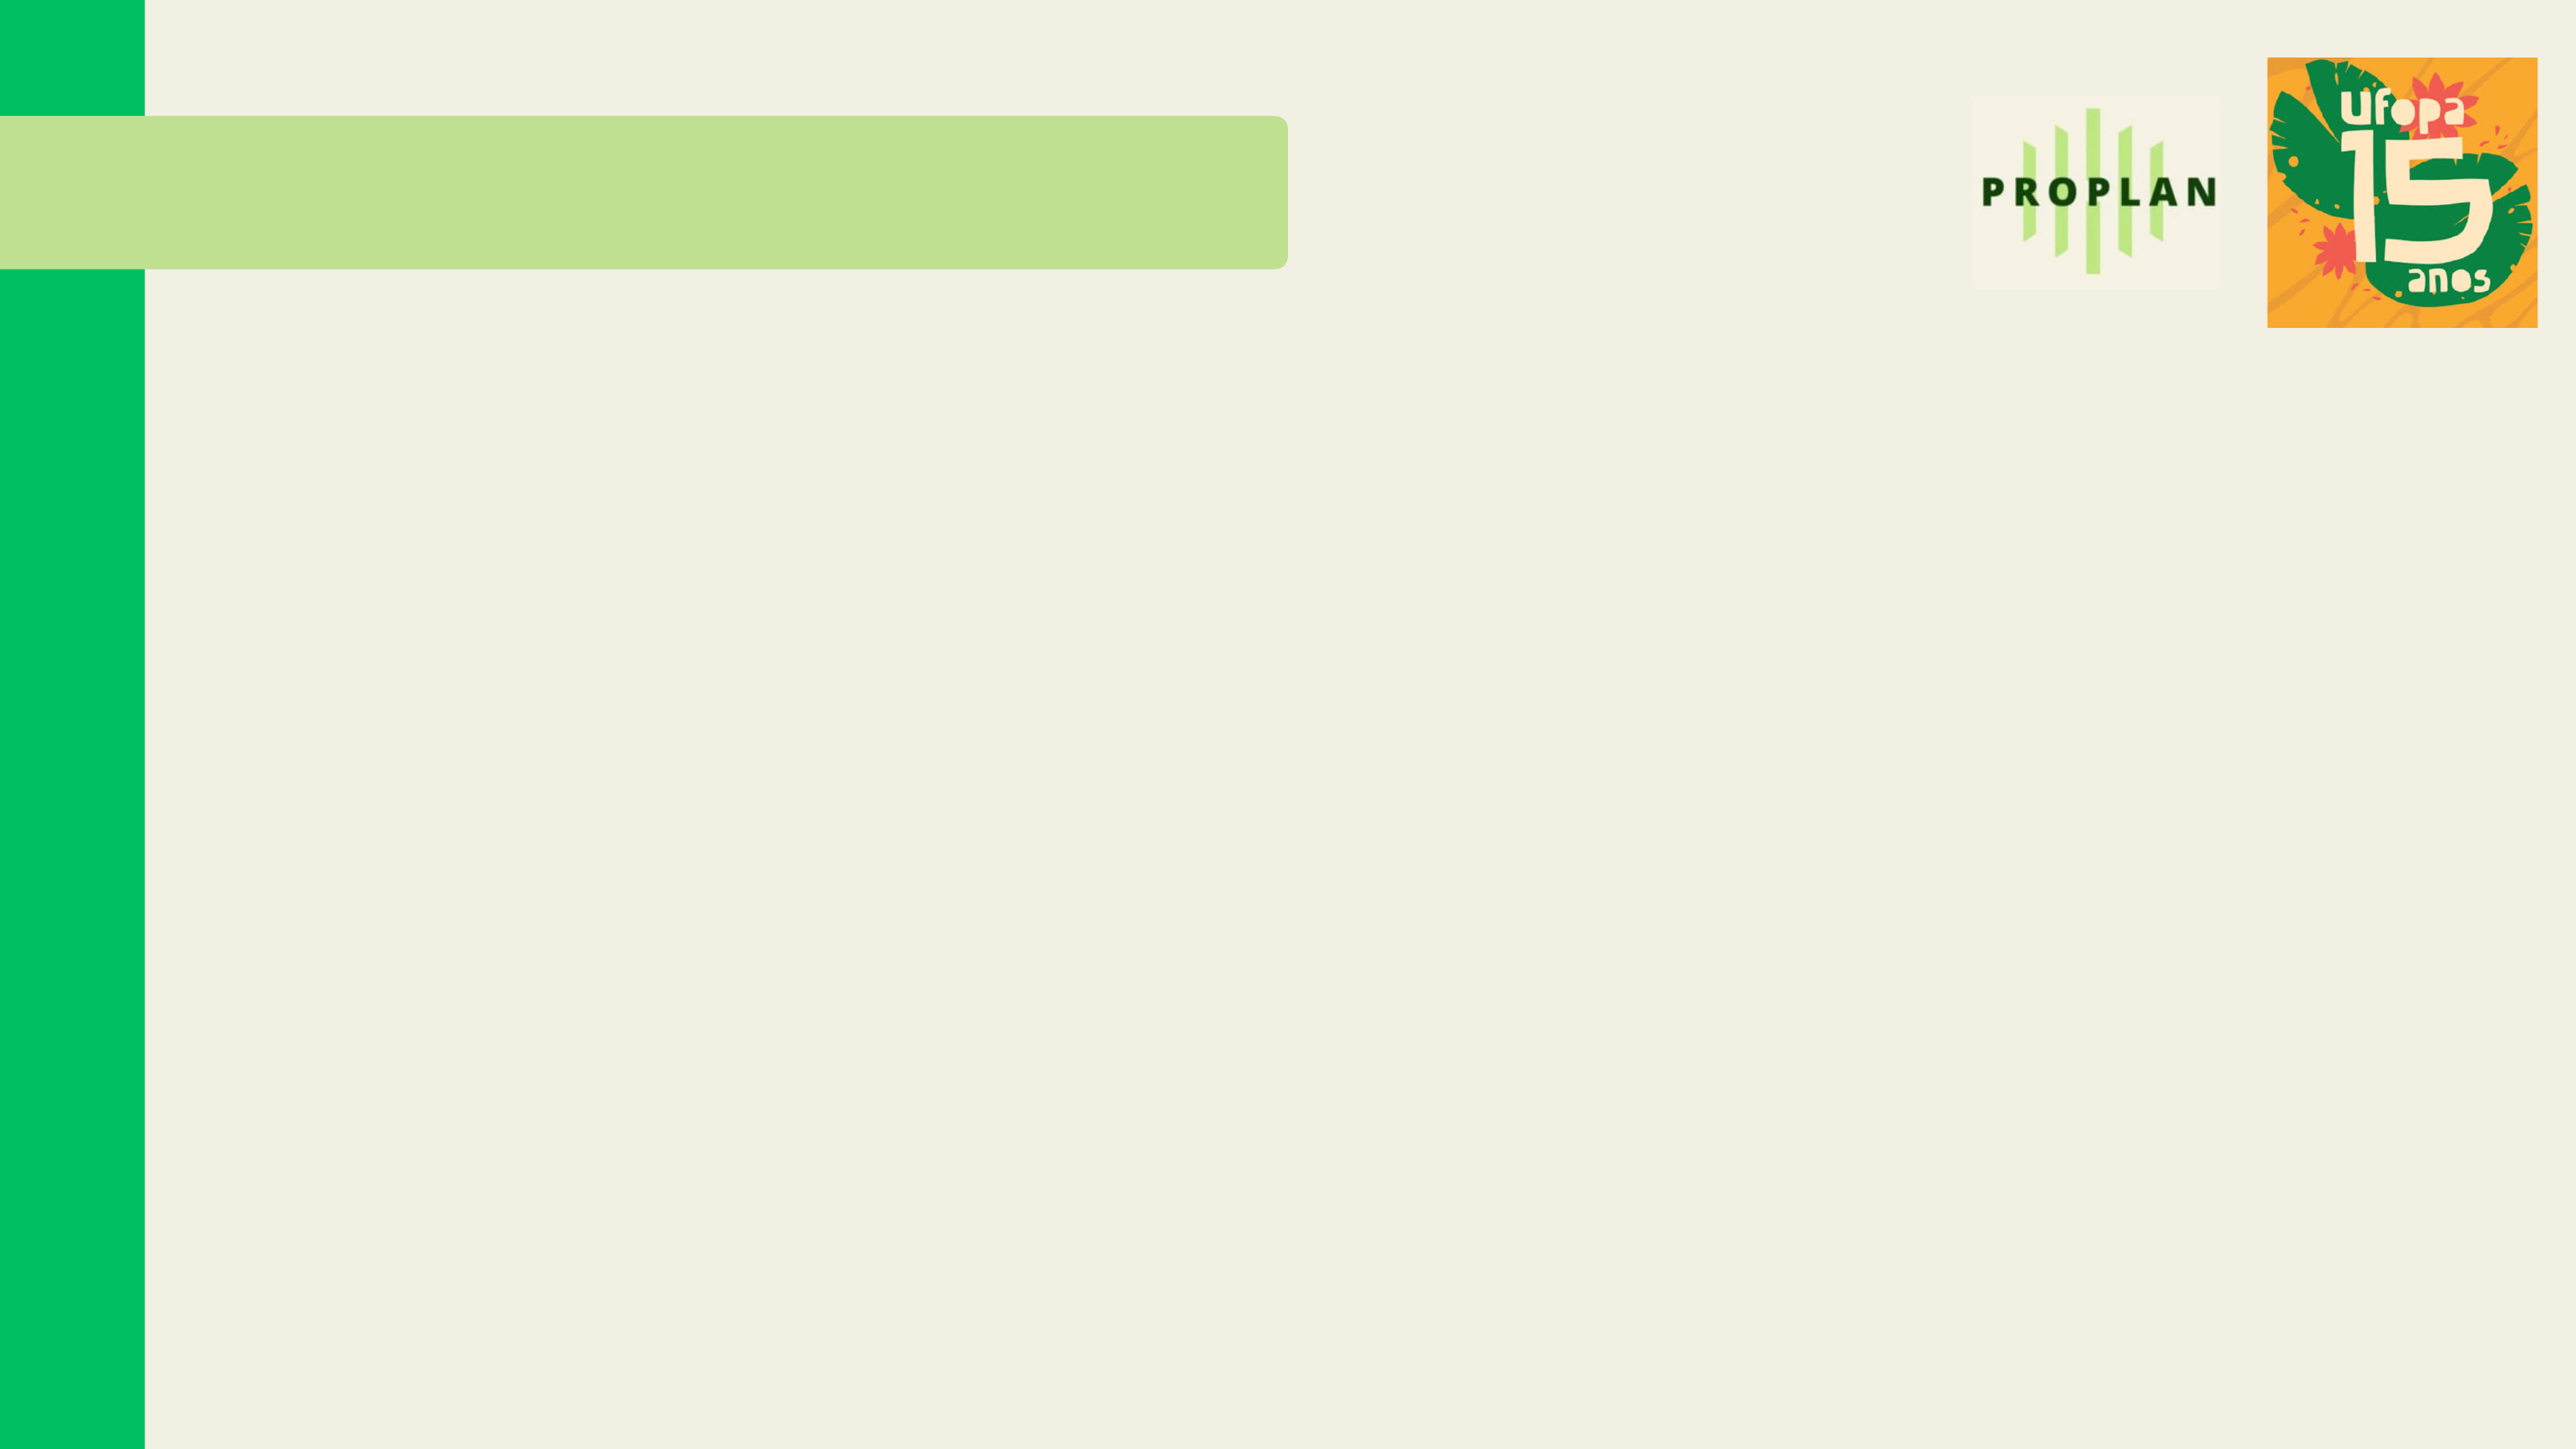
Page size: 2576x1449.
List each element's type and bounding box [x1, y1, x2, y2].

text_box [0, 279, 145, 1449]
text_box [0, 115, 1289, 270]
text_box [0, 0, 145, 115]
text_box [2267, 58, 2538, 328]
text_box [1971, 96, 2221, 289]
